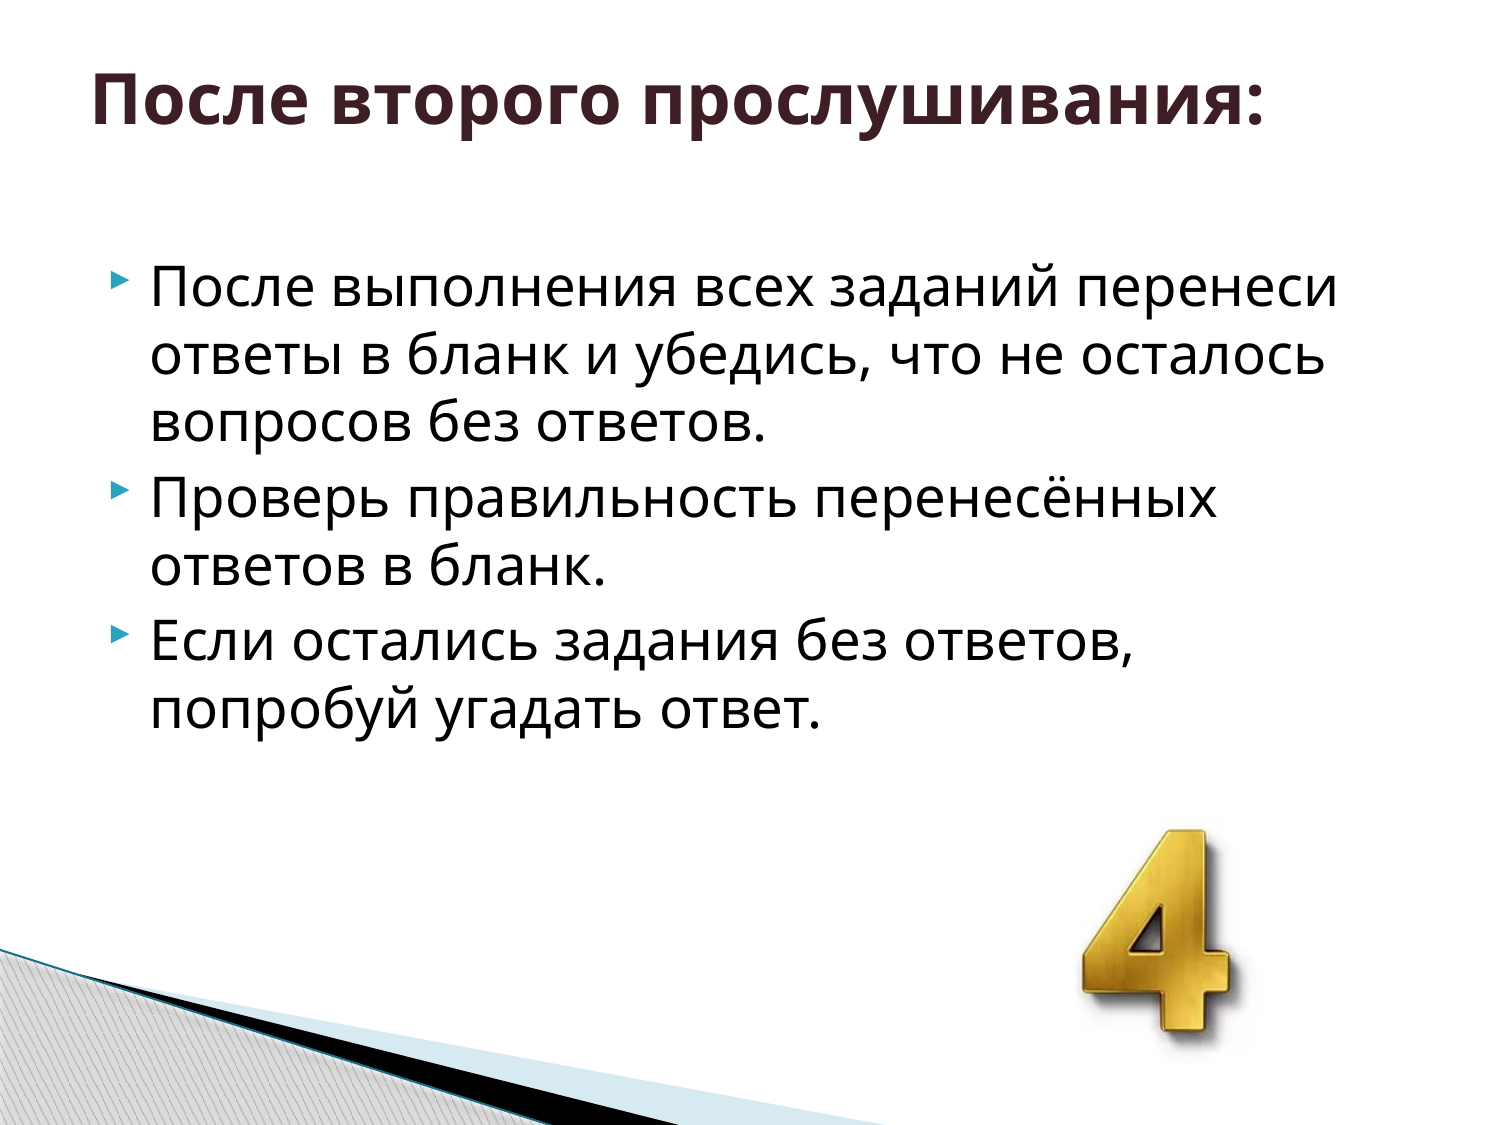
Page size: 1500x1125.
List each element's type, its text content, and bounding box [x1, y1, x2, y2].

list После выполнения всех заданий перенеси ответы в бланк и убедись, что не осталось вопросов без ответов. Проверь правильность перенесённых ответов в бланк. Если остались задания без ответов, попробуй угадать ответ. [75, 243, 1425, 986]
picture [1021, 798, 1291, 1068]
title После второго прослушивания: [75, 45, 1425, 233]
